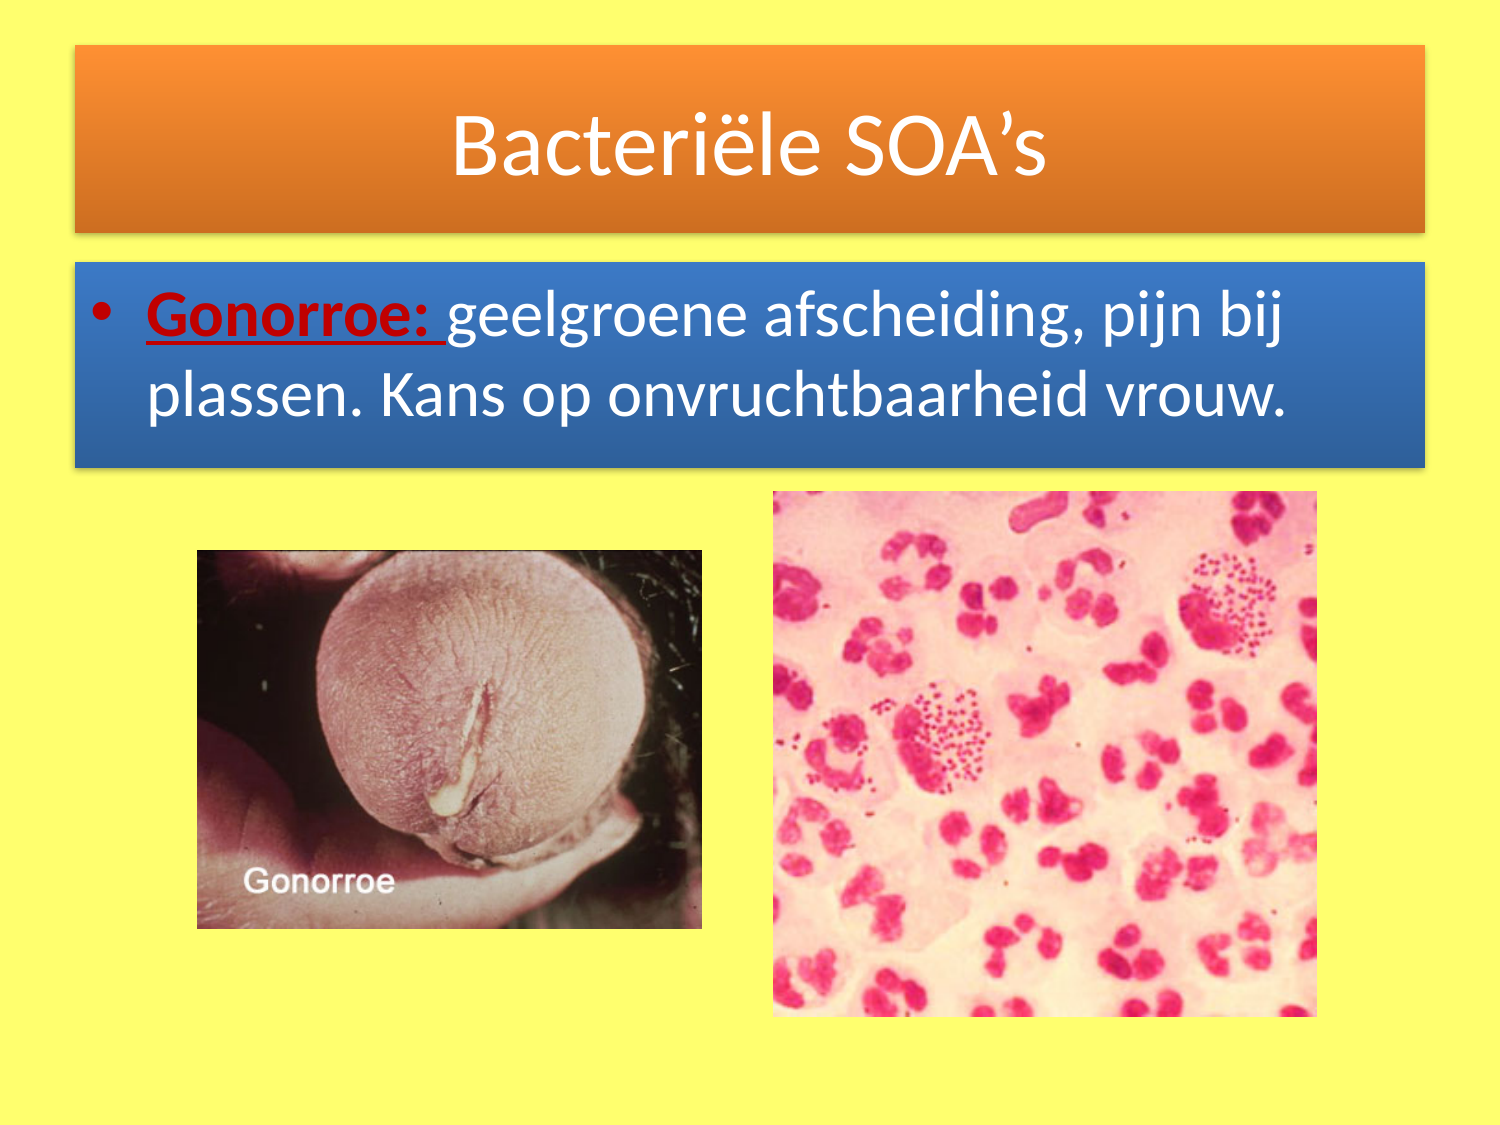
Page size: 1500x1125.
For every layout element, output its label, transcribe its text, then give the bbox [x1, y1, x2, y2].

title Bacteriële SOA’s [75, 45, 1425, 233]
picture [773, 491, 1318, 1017]
list Gonorroe: geelgroene afscheiding, pijn bij plassen. Kans op onvruchtbaarheid vrouw. [75, 262, 1425, 468]
picture [197, 550, 702, 929]
